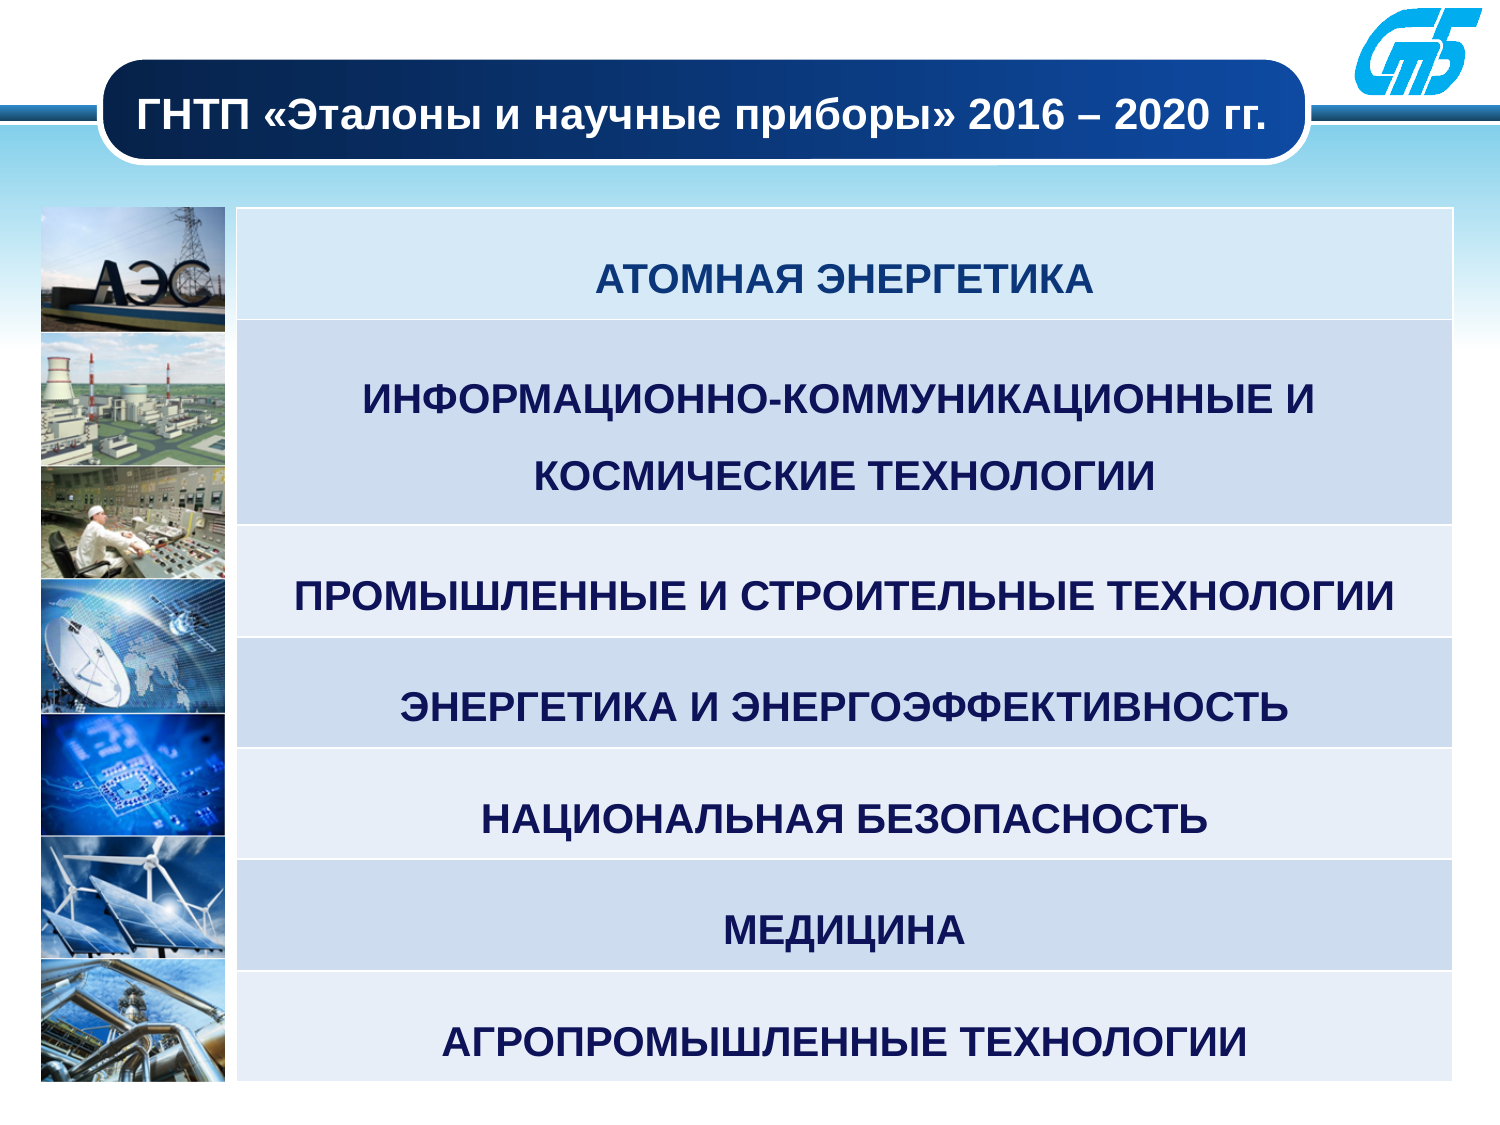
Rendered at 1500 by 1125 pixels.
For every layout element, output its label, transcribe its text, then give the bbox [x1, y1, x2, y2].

picture [1436, 12, 1483, 96]
table_cell ЭНЕРГЕТИКА И ЭНЕРГОЭФФЕКТИВНОСТЬ [237, 638, 1452, 747]
picture [1371, 28, 1442, 75]
picture [1404, 61, 1421, 96]
picture [1435, 7, 1444, 27]
table_cell ИНФОРМАЦИОННО-КОММУНИКАЦИОННЫЕ И КОСМИЧЕСКИЕ ТЕХНОЛОГИИ [237, 320, 1452, 524]
table_header АТОМНАЯ ЭНЕРГЕТИКА [237, 209, 1452, 319]
picture [1352, 7, 1417, 96]
table_cell МЕДИЦИНА [237, 860, 1452, 970]
table_cell ПРОМЫШЛЕННЫЕ И СТРОИТЕЛЬНЫЕ ТЕХНОЛОГИИ [237, 526, 1452, 636]
table_cell НАЦИОНАЛЬНАЯ БЕЗОПАСНОСТЬ [237, 749, 1452, 858]
picture [40, 207, 225, 1083]
picture [1386, 61, 1402, 96]
text_box ГНТП «Эталоны и научные приборы» 2016 – 2020 гг. [112, 78, 1306, 146]
table_cell АГРОПРОМЫШЛЕННЫЕ ТЕХНОЛОГИИ [237, 972, 1452, 1081]
picture [1430, 57, 1449, 76]
